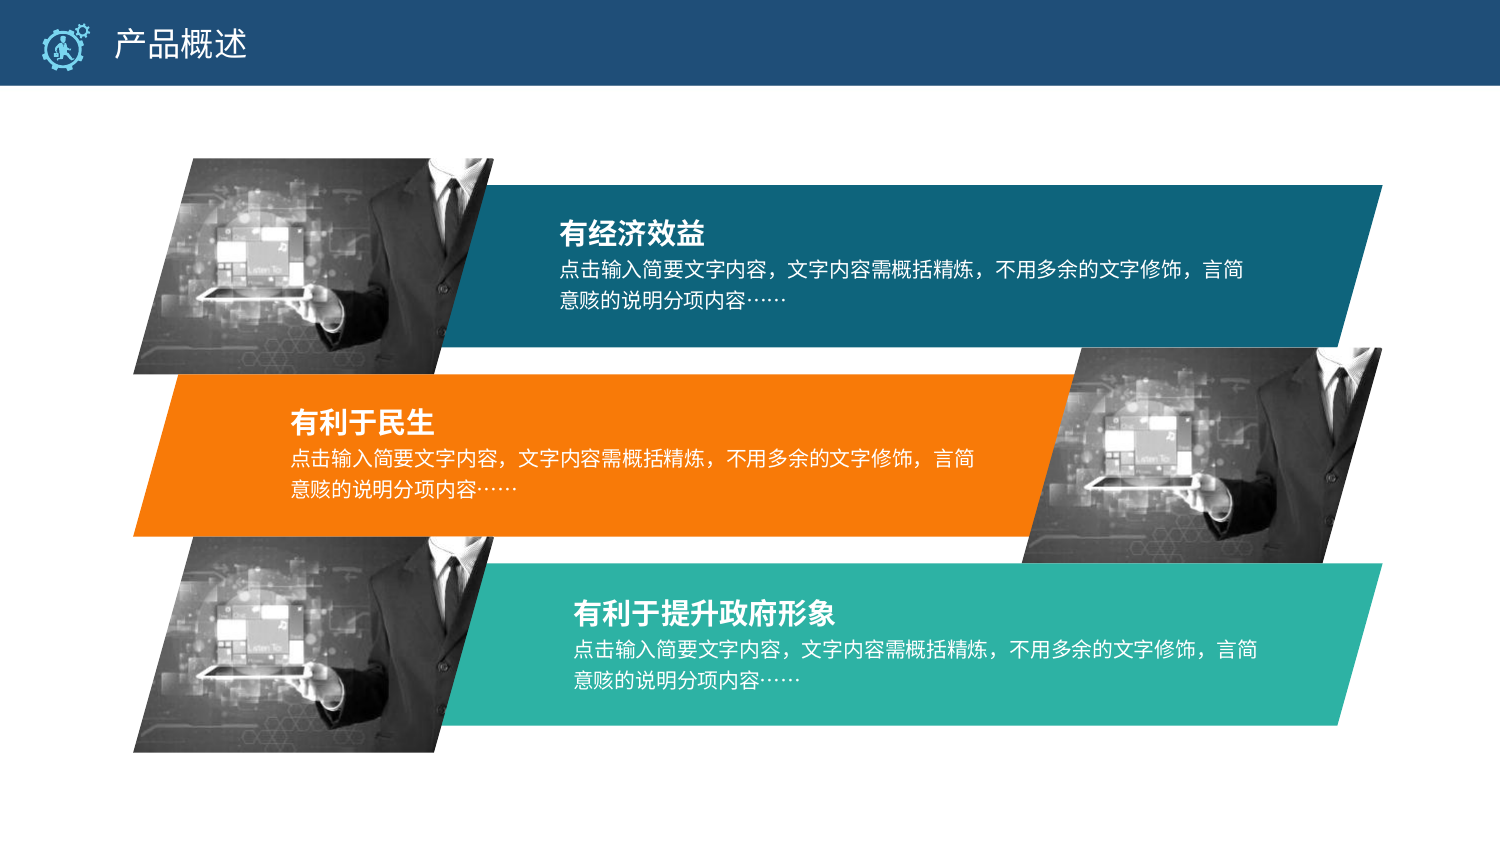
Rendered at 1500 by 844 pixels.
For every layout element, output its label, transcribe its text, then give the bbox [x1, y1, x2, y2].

text_box 有利于民生 点击输入简要文字内容，文字内容需概括精炼，不用多余的文字修饰，言简意赅的说明分项内容…… [289, 408, 975, 502]
text_box [131, 372, 1072, 539]
text_box 有经济效益 点击输入简要文字内容，文字内容需概括精炼，不用多余的文字修饰，言简意赅的说明分项内容…… [559, 219, 1245, 313]
text_box [41, 23, 91, 72]
text_box [131, 156, 497, 377]
text_box [444, 183, 1385, 350]
text_box [444, 561, 1385, 728]
text_box [131, 534, 497, 755]
text_box 有利于提升政府形象 点击输入简要文字内容，文字内容需概括精炼，不用多余的文字修饰，言简意赅的说明分项内容…… [573, 598, 1259, 693]
picture [0, 0, 1500, 844]
title 产品概述 [99, 20, 550, 66]
text_box [1020, 345, 1385, 561]
